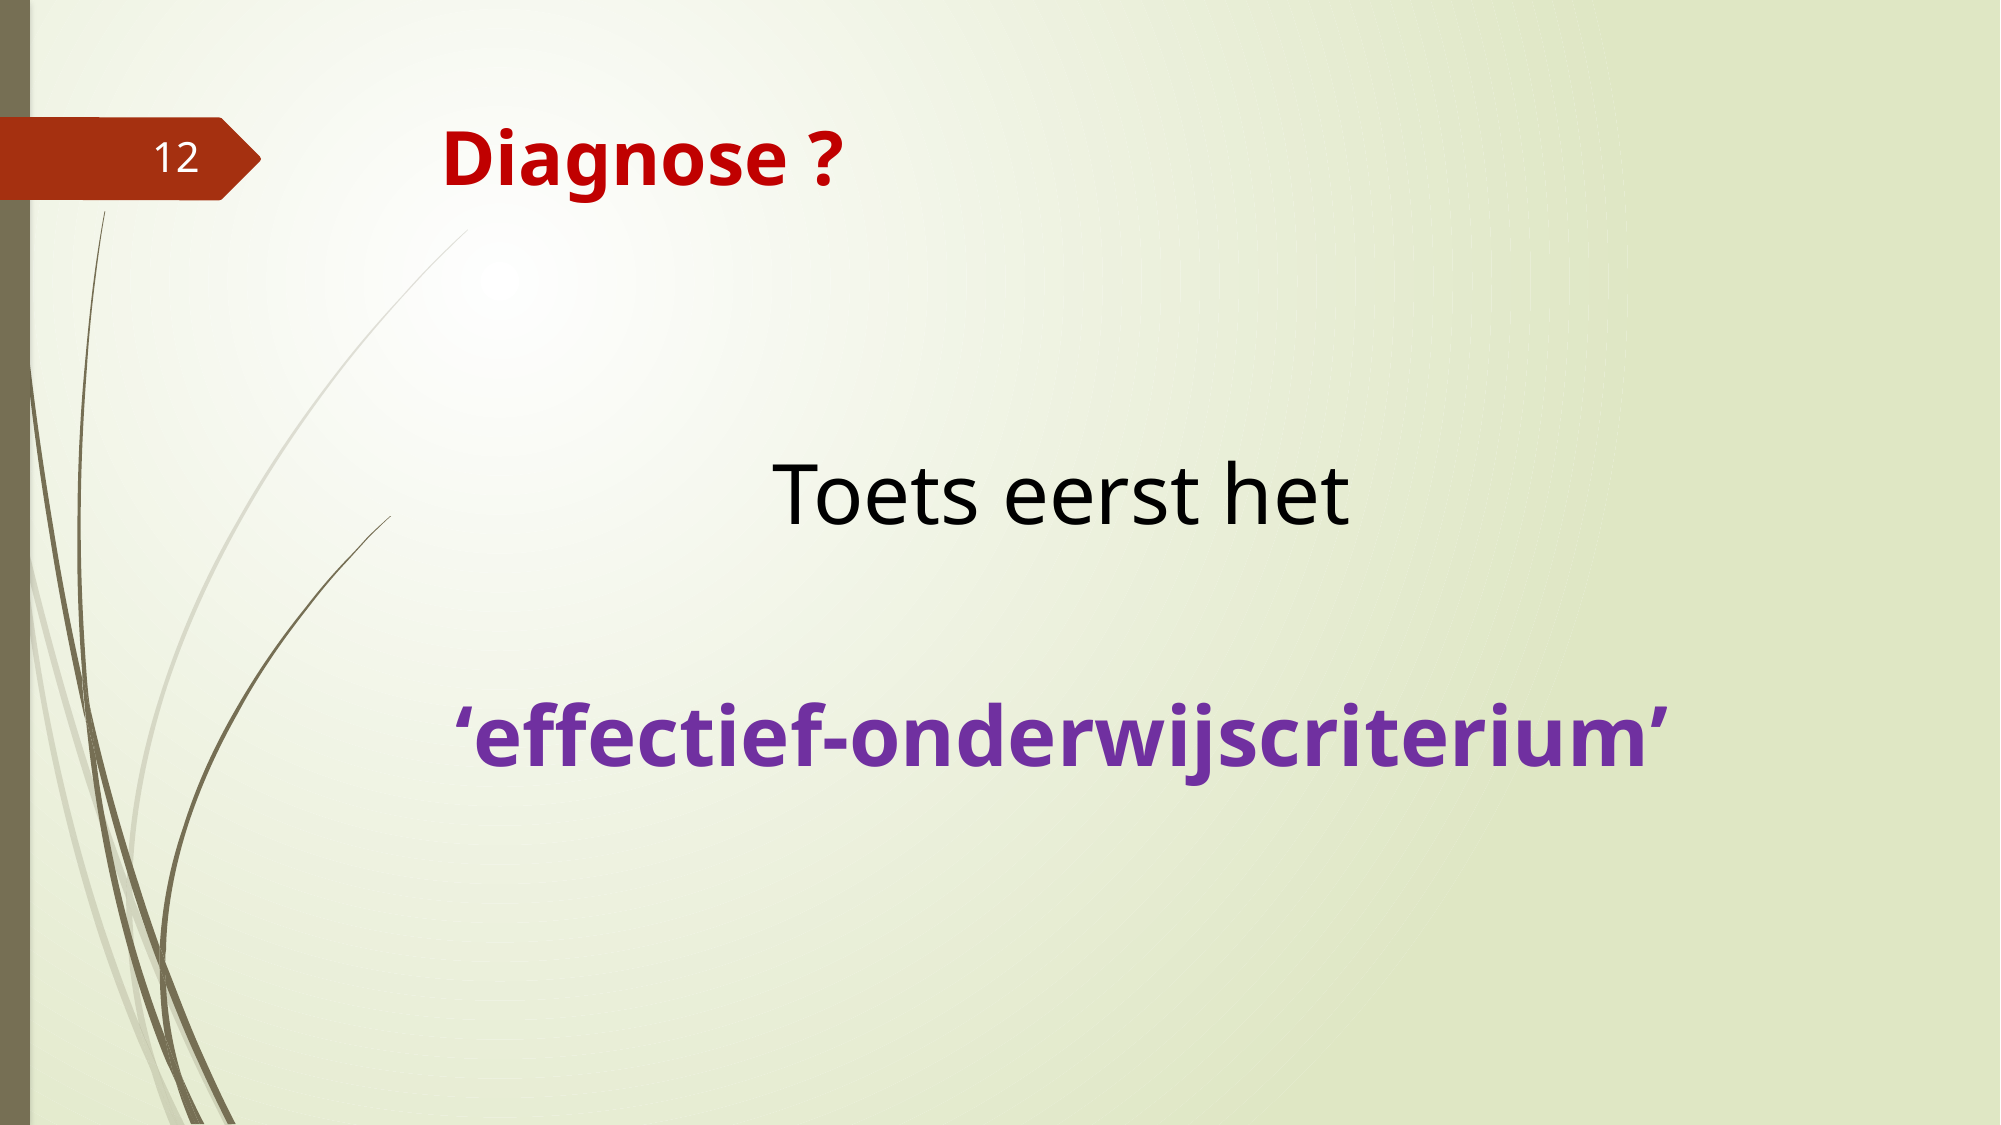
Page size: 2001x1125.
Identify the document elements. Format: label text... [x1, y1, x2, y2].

title Diagnose ? [425, 102, 1888, 252]
slide_number 12 [87, 129, 216, 190]
list Toets eerst het ‘effectief-onderwijscriterium’ [199, 252, 1925, 873]
